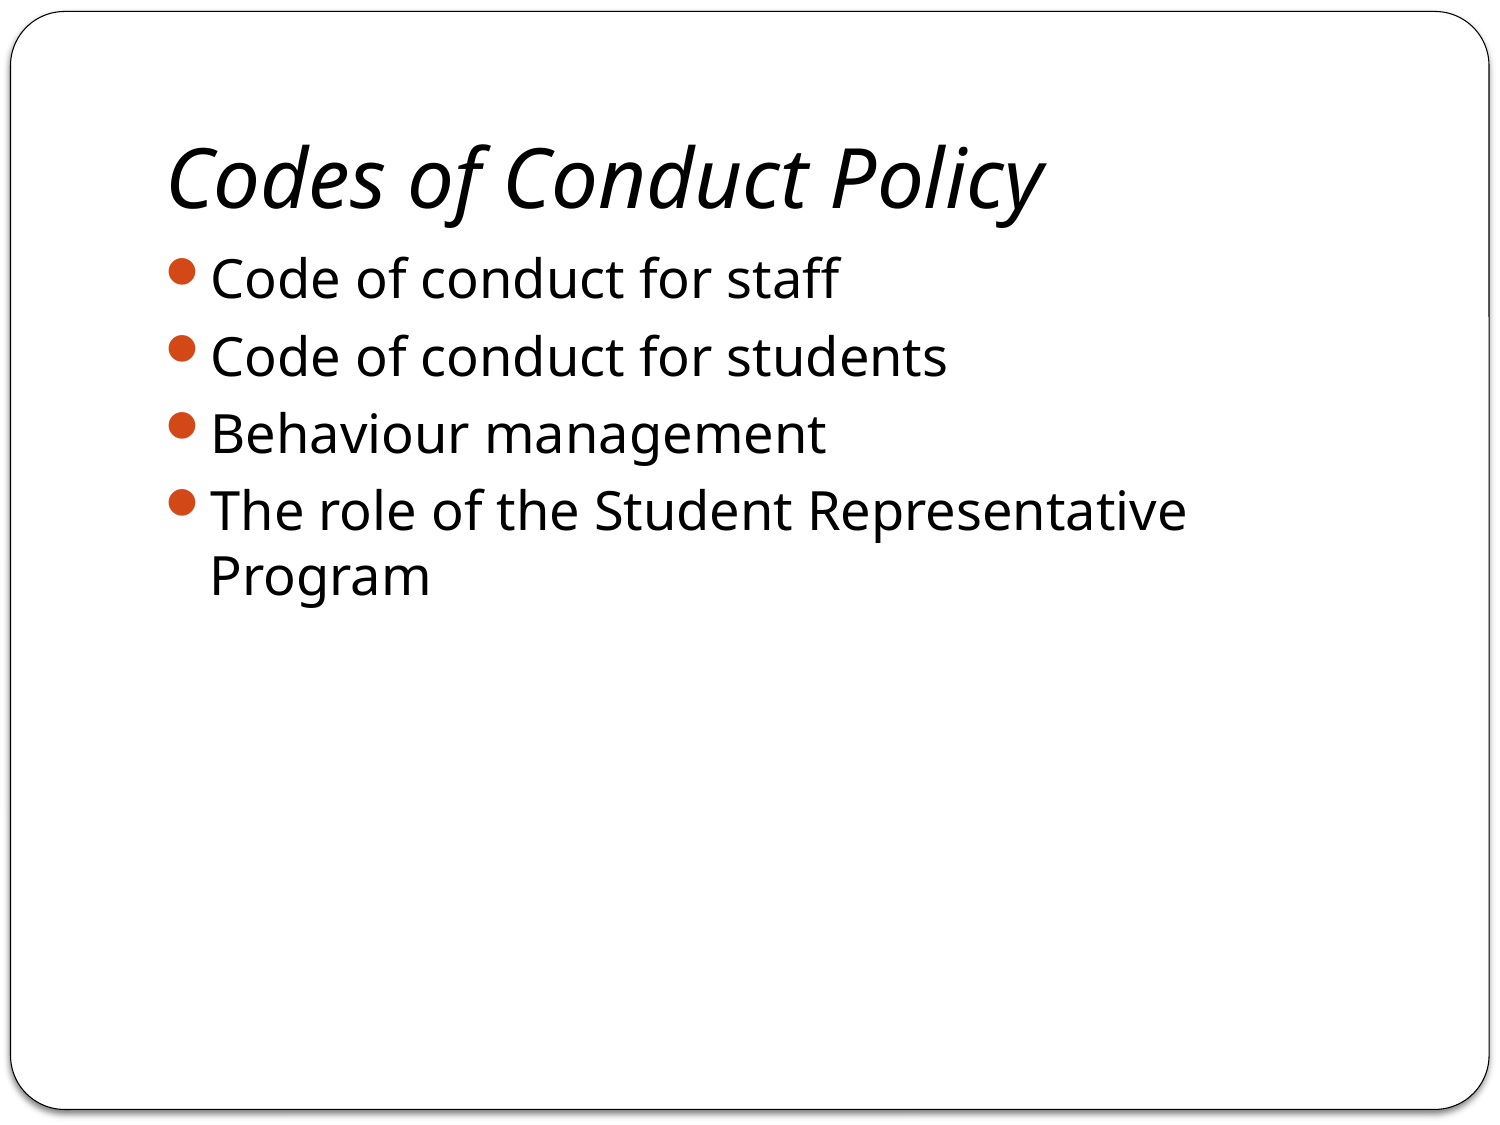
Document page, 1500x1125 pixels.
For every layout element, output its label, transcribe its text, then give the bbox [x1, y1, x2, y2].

list Code of conduct for staff Code of conduct for students Behaviour management The role of the Student Representative Program [150, 237, 1425, 988]
title Codes of Conduct Policy [150, 45, 1425, 233]
